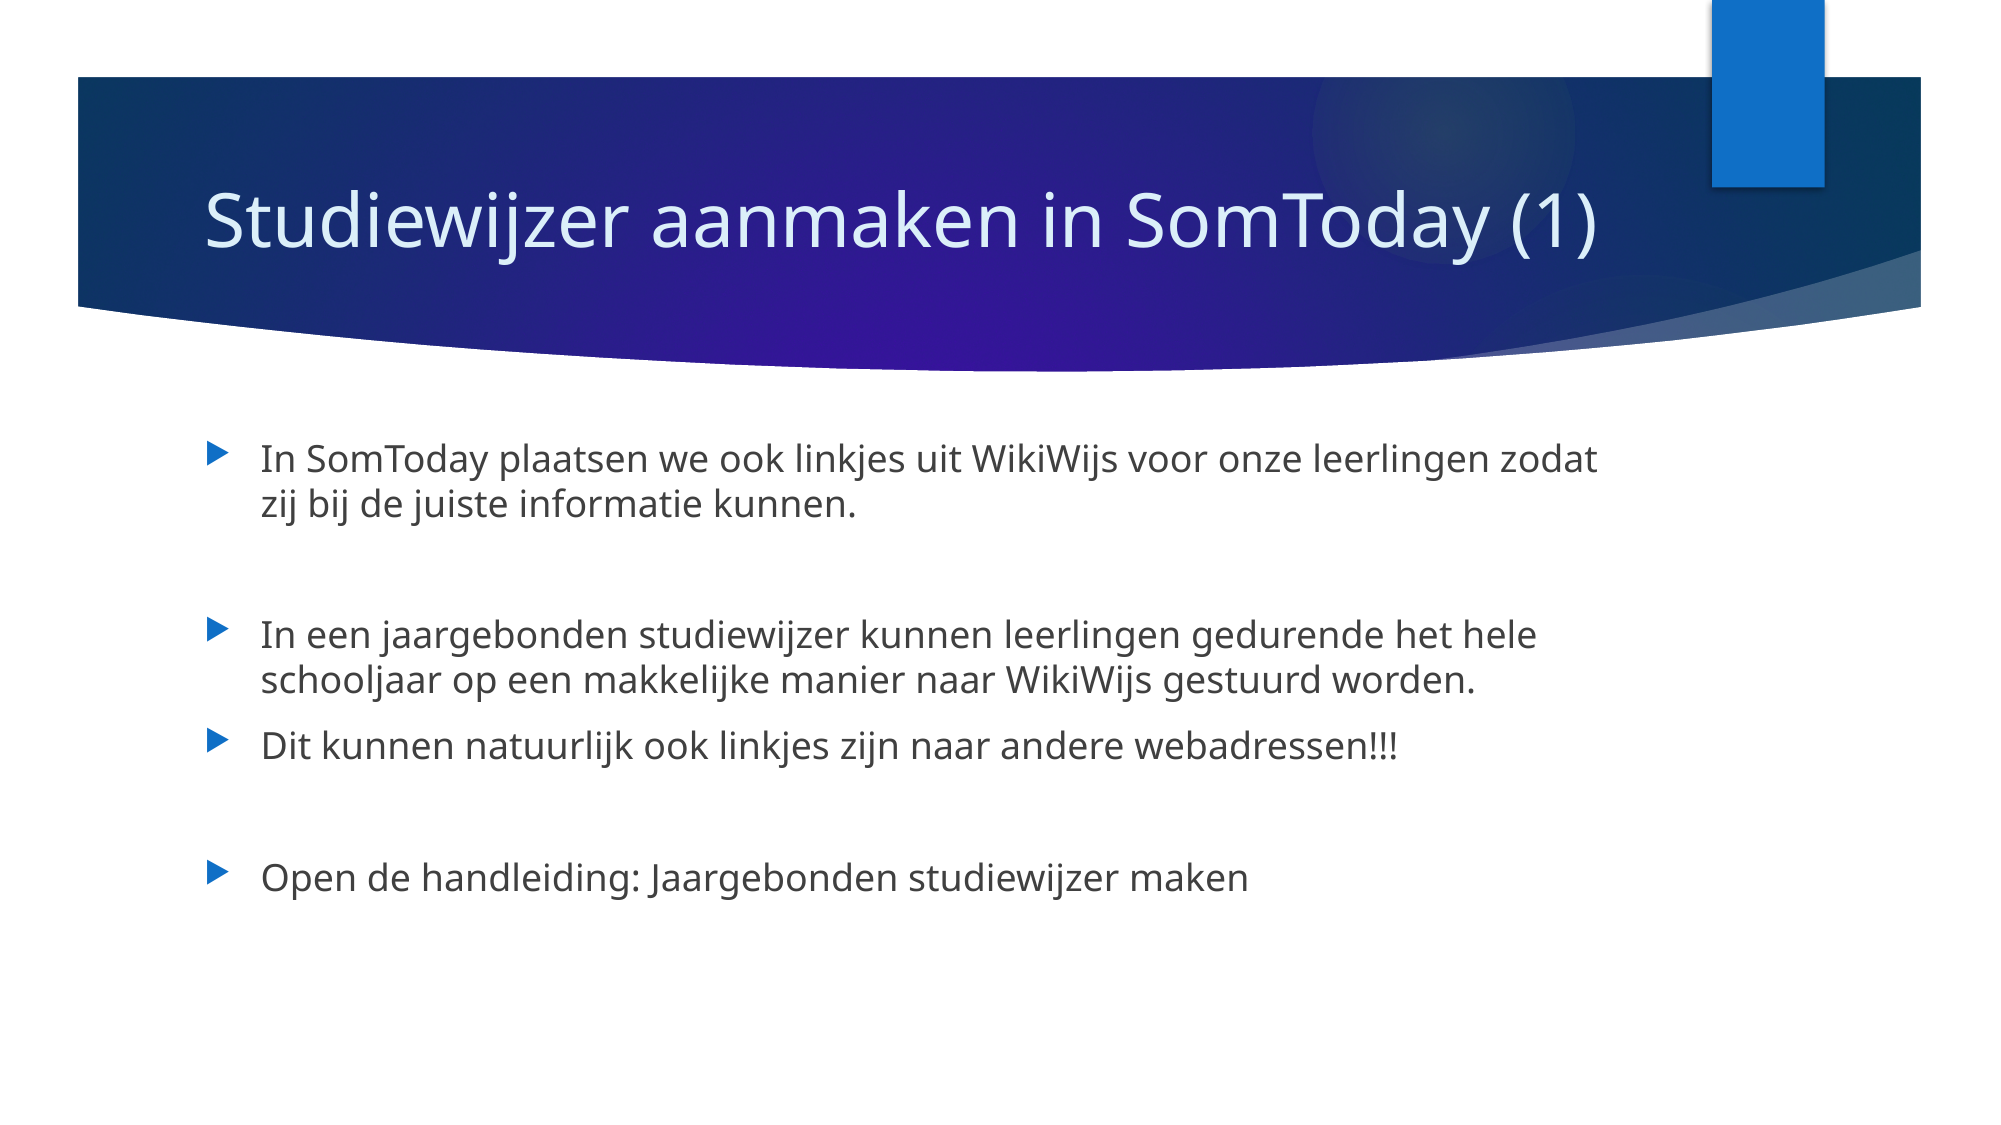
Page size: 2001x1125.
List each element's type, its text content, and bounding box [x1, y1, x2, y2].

title Studiewijzer aanmaken in SomToday (1) [189, 159, 1706, 276]
list In SomToday plaatsen we ook linkjes uit WikiWijs voor onze leerlingen zodat zij bij de juiste informatie kunnen. In een jaargebonden studiewijzer kunnen leerlingen gedurende het hele schooljaar op een makkelijke manier naar WikiWijs gestuurd worden. Dit kunnen natuurlijk ook linkjes zijn naar andere webadressen!!! Open de handleiding: Jaargebonden studiewijzer maken [189, 427, 1638, 988]
